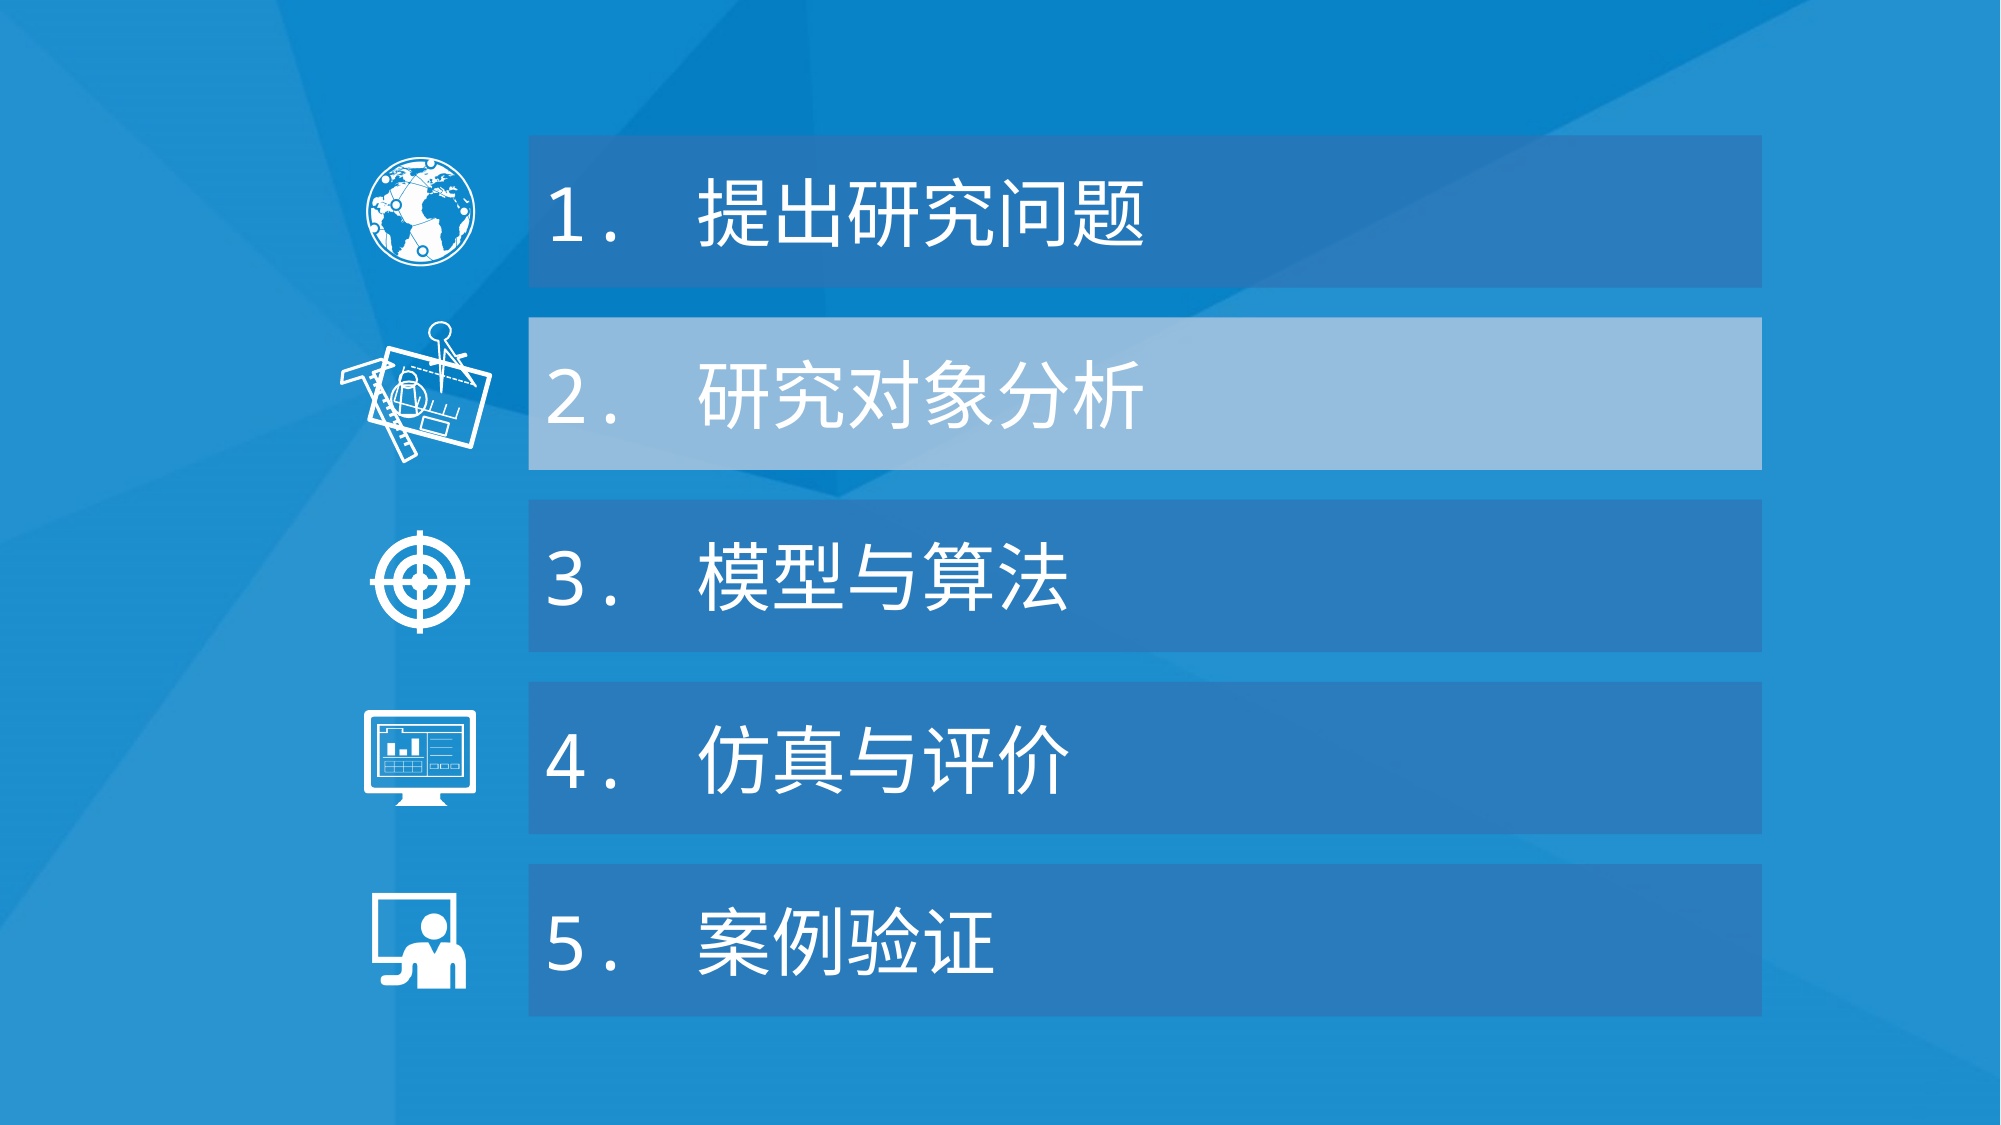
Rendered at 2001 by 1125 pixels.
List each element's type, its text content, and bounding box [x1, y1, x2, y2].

picture [0, 0, 2001, 1125]
text_box [528, 317, 1762, 470]
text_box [315, 287, 522, 501]
text_box 5. 案例验证 [528, 864, 1762, 1017]
text_box [369, 530, 471, 634]
text_box 4. 仿真与评价 [528, 681, 1762, 835]
text_box 1. 提出研究问题 [528, 135, 1762, 288]
text_box 3. 模型与算法 [528, 499, 1762, 653]
